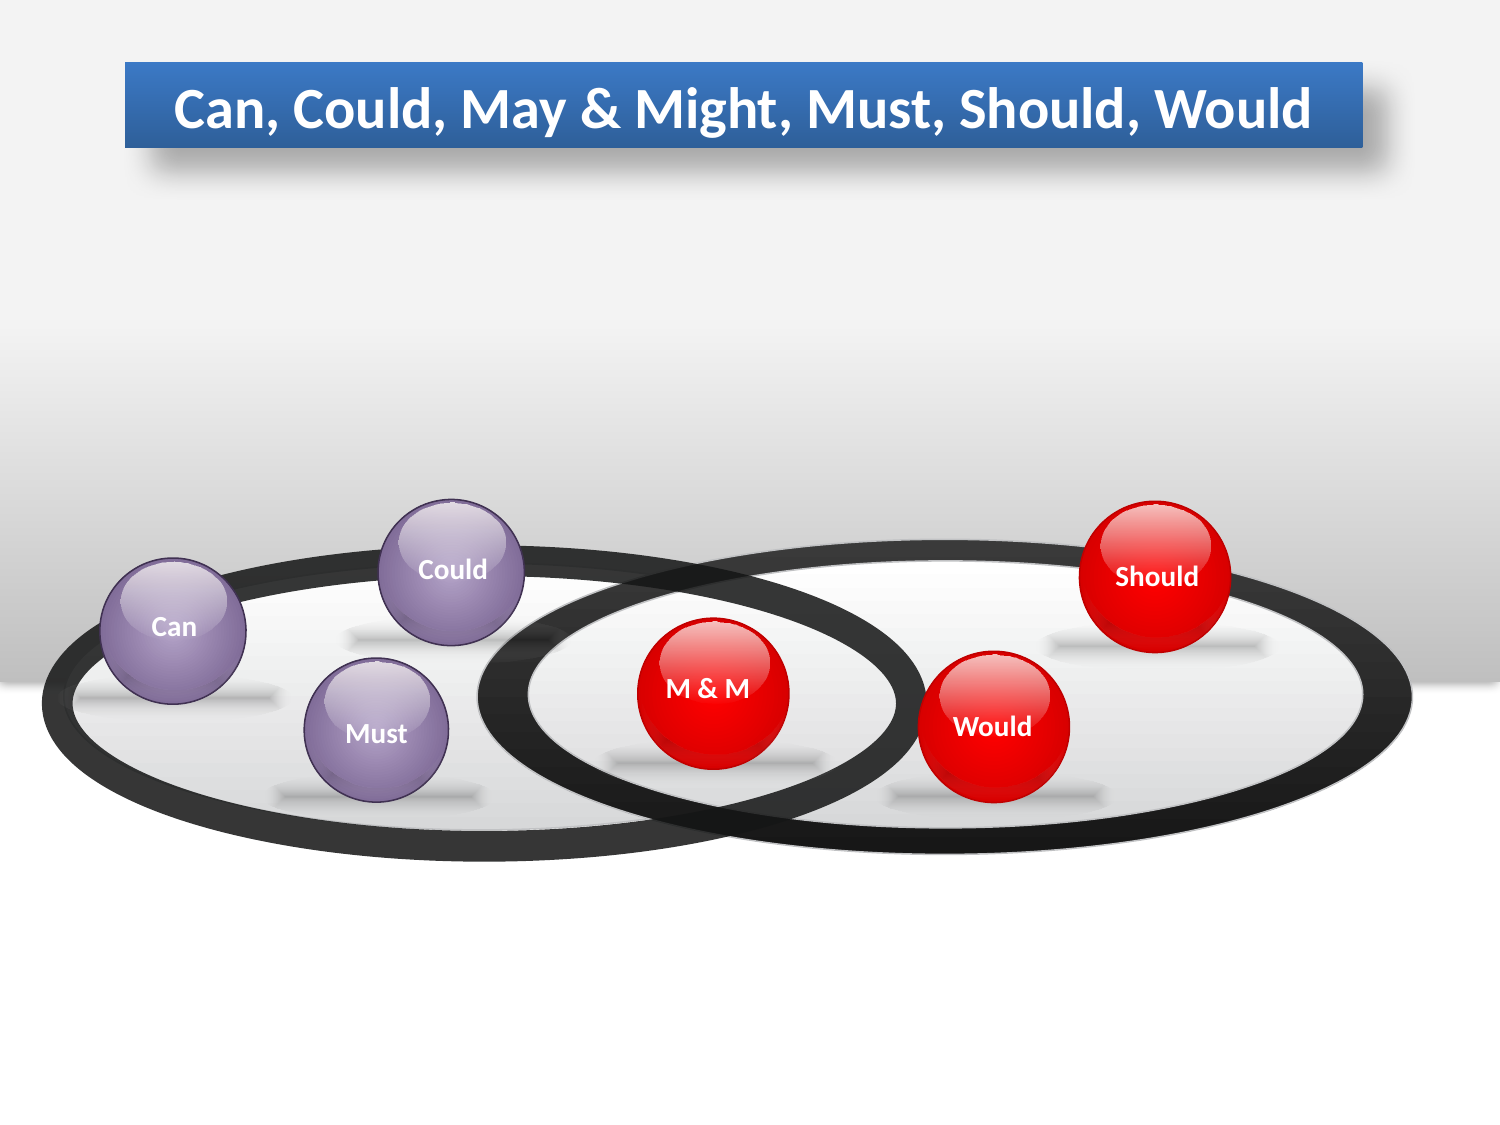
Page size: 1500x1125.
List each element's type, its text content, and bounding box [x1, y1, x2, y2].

text_box [0, 0, 1500, 682]
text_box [56, 557, 294, 723]
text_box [334, 499, 572, 664]
text_box Can, Could, May & Might, Must, Should, Would [125, 62, 1363, 148]
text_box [1034, 501, 1280, 672]
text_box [56, 539, 1413, 855]
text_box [592, 617, 838, 788]
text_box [261, 657, 495, 820]
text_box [873, 651, 1119, 822]
